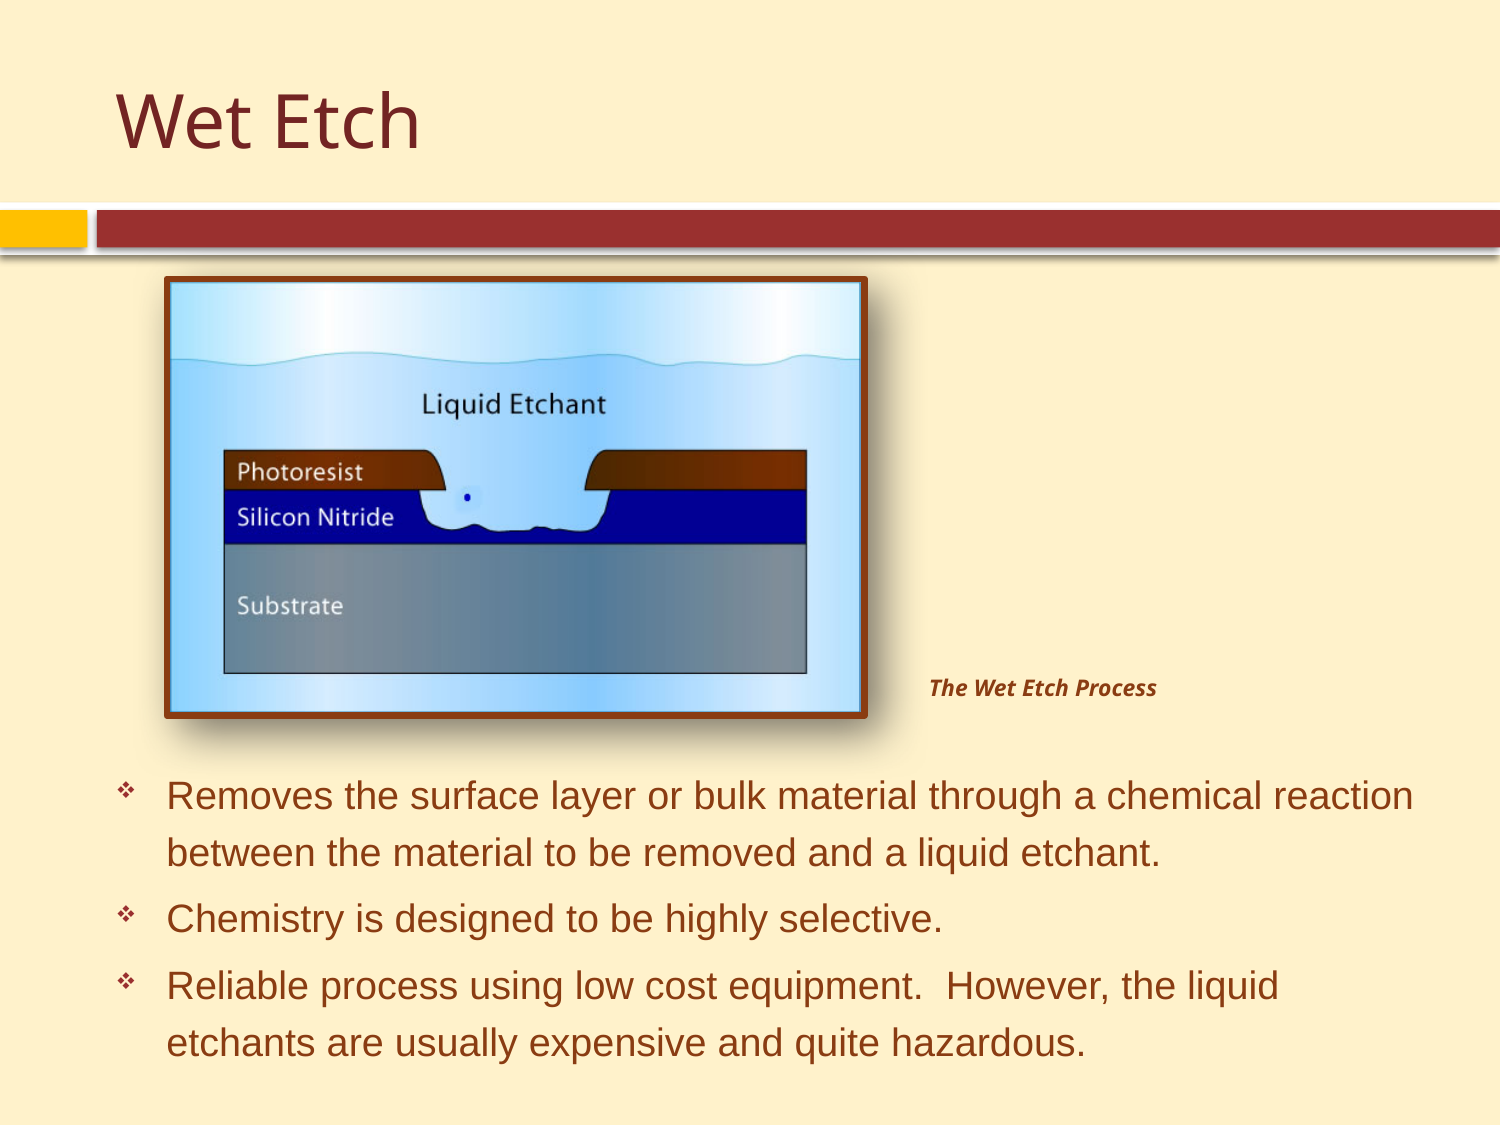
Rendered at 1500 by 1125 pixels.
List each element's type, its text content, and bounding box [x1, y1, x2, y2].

picture [169, 281, 862, 713]
text_box The Wet Etch Process [915, 666, 1254, 709]
list Removes the surface layer or bulk material through a chemical reaction between the material to be removed and a liquid etchant. Chemistry is designed to be highly selective. Reliable process using low cost equipment. However, the liquid etchants are usually expensive and quite hazardous. [100, 752, 1439, 1076]
title Wet Etch [100, 37, 1438, 200]
